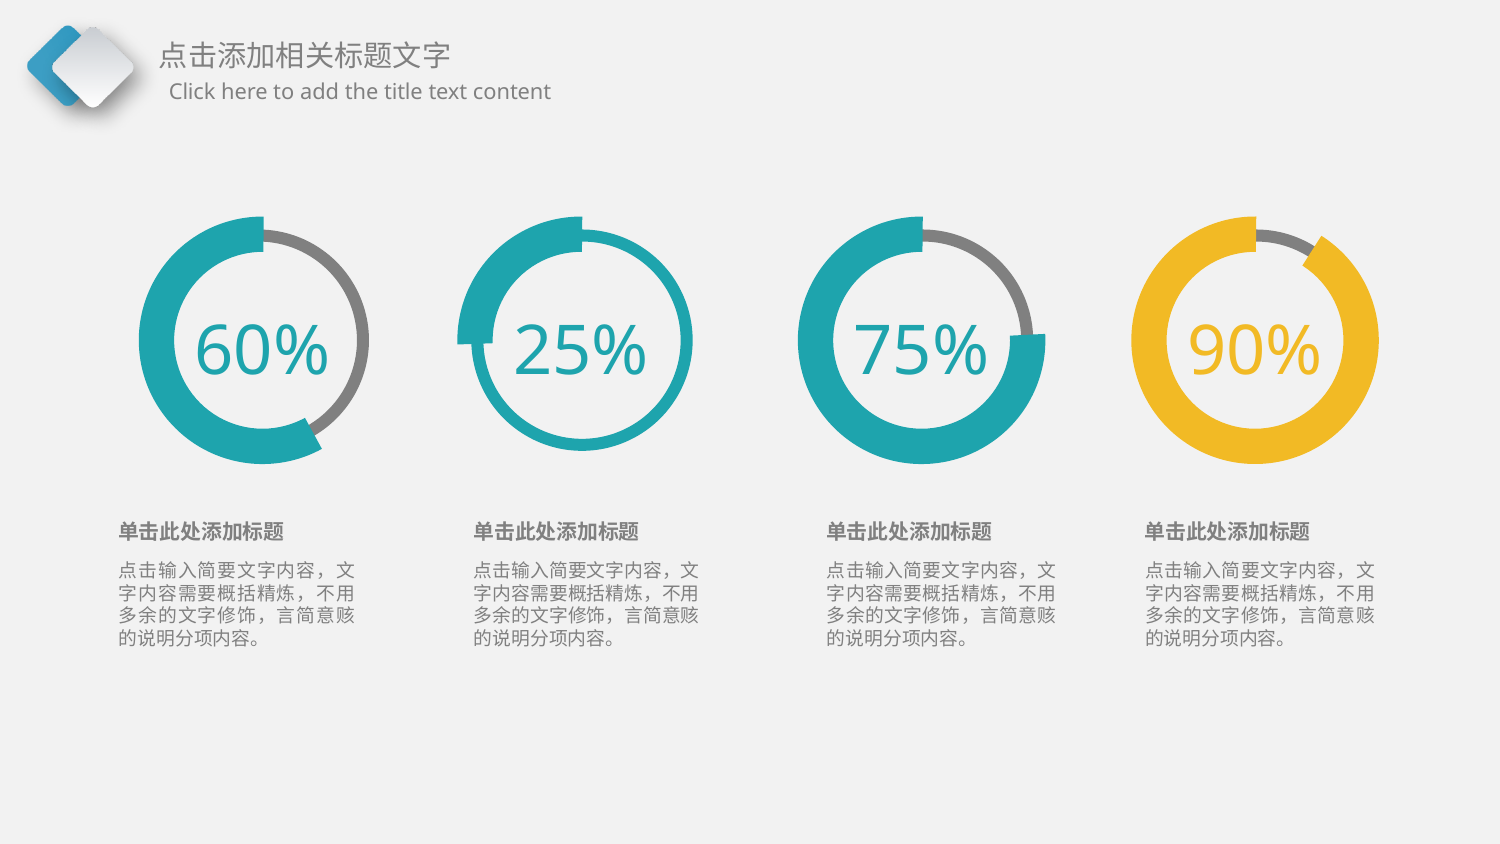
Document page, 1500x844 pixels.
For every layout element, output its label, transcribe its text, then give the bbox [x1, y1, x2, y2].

text_box 点击添加相关标题文字 [149, 32, 503, 78]
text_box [457, 216, 706, 465]
text_box 点击输入简要文字内容，文字内容需要概括精炼，不用多余的文字修饰，言简意赅的说明分项内容。 [103, 552, 370, 657]
text_box 单击此处添加标题 [1129, 511, 1410, 552]
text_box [17, 15, 143, 118]
text_box 点击输入简要文字内容，文字内容需要概括精炼，不用多余的文字修饰，言简意赅的说明分项内容。 [1130, 552, 1390, 657]
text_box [1131, 216, 1380, 465]
text_box 单击此处添加标题 [103, 511, 389, 552]
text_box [797, 216, 1046, 465]
text_box 点击输入简要文字内容，文字内容需要概括精炼，不用多余的文字修饰，言简意赅的说明分项内容。 [811, 552, 1072, 657]
text_box Click here to add the title text content [157, 71, 564, 110]
text_box 单击此处添加标题 [811, 511, 1091, 552]
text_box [138, 216, 387, 465]
text_box 单击此处添加标题 [458, 511, 739, 552]
text_box 点击输入简要文字内容，文字内容需要概括精炼，不用多余的文字修饰，言简意赅的说明分项内容。 [459, 552, 715, 657]
